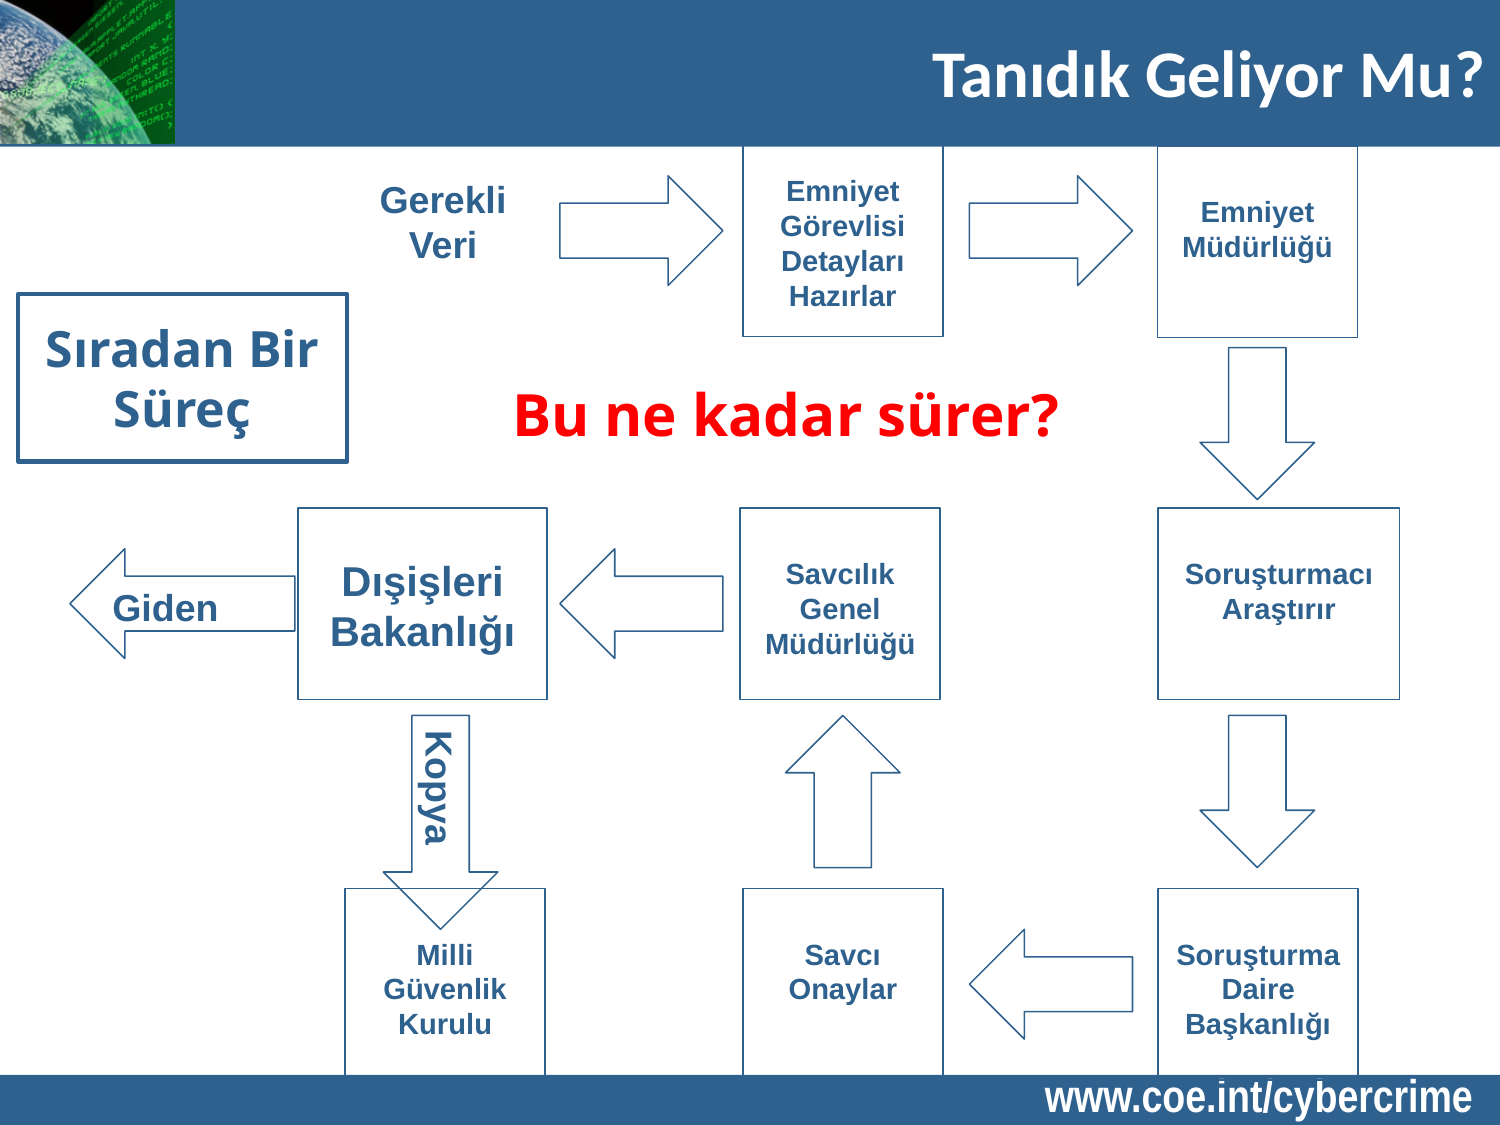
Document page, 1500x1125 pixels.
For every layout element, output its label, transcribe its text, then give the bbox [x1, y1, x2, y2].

text_box www.coe.int/cybercrime [1030, 1059, 1500, 1125]
text_box [0, 1073, 1030, 1125]
text_box Tanıdık Geliyor Mu? [179, 0, 1500, 149]
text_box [17, 113, 1400, 1081]
picture [0, 0, 175, 144]
